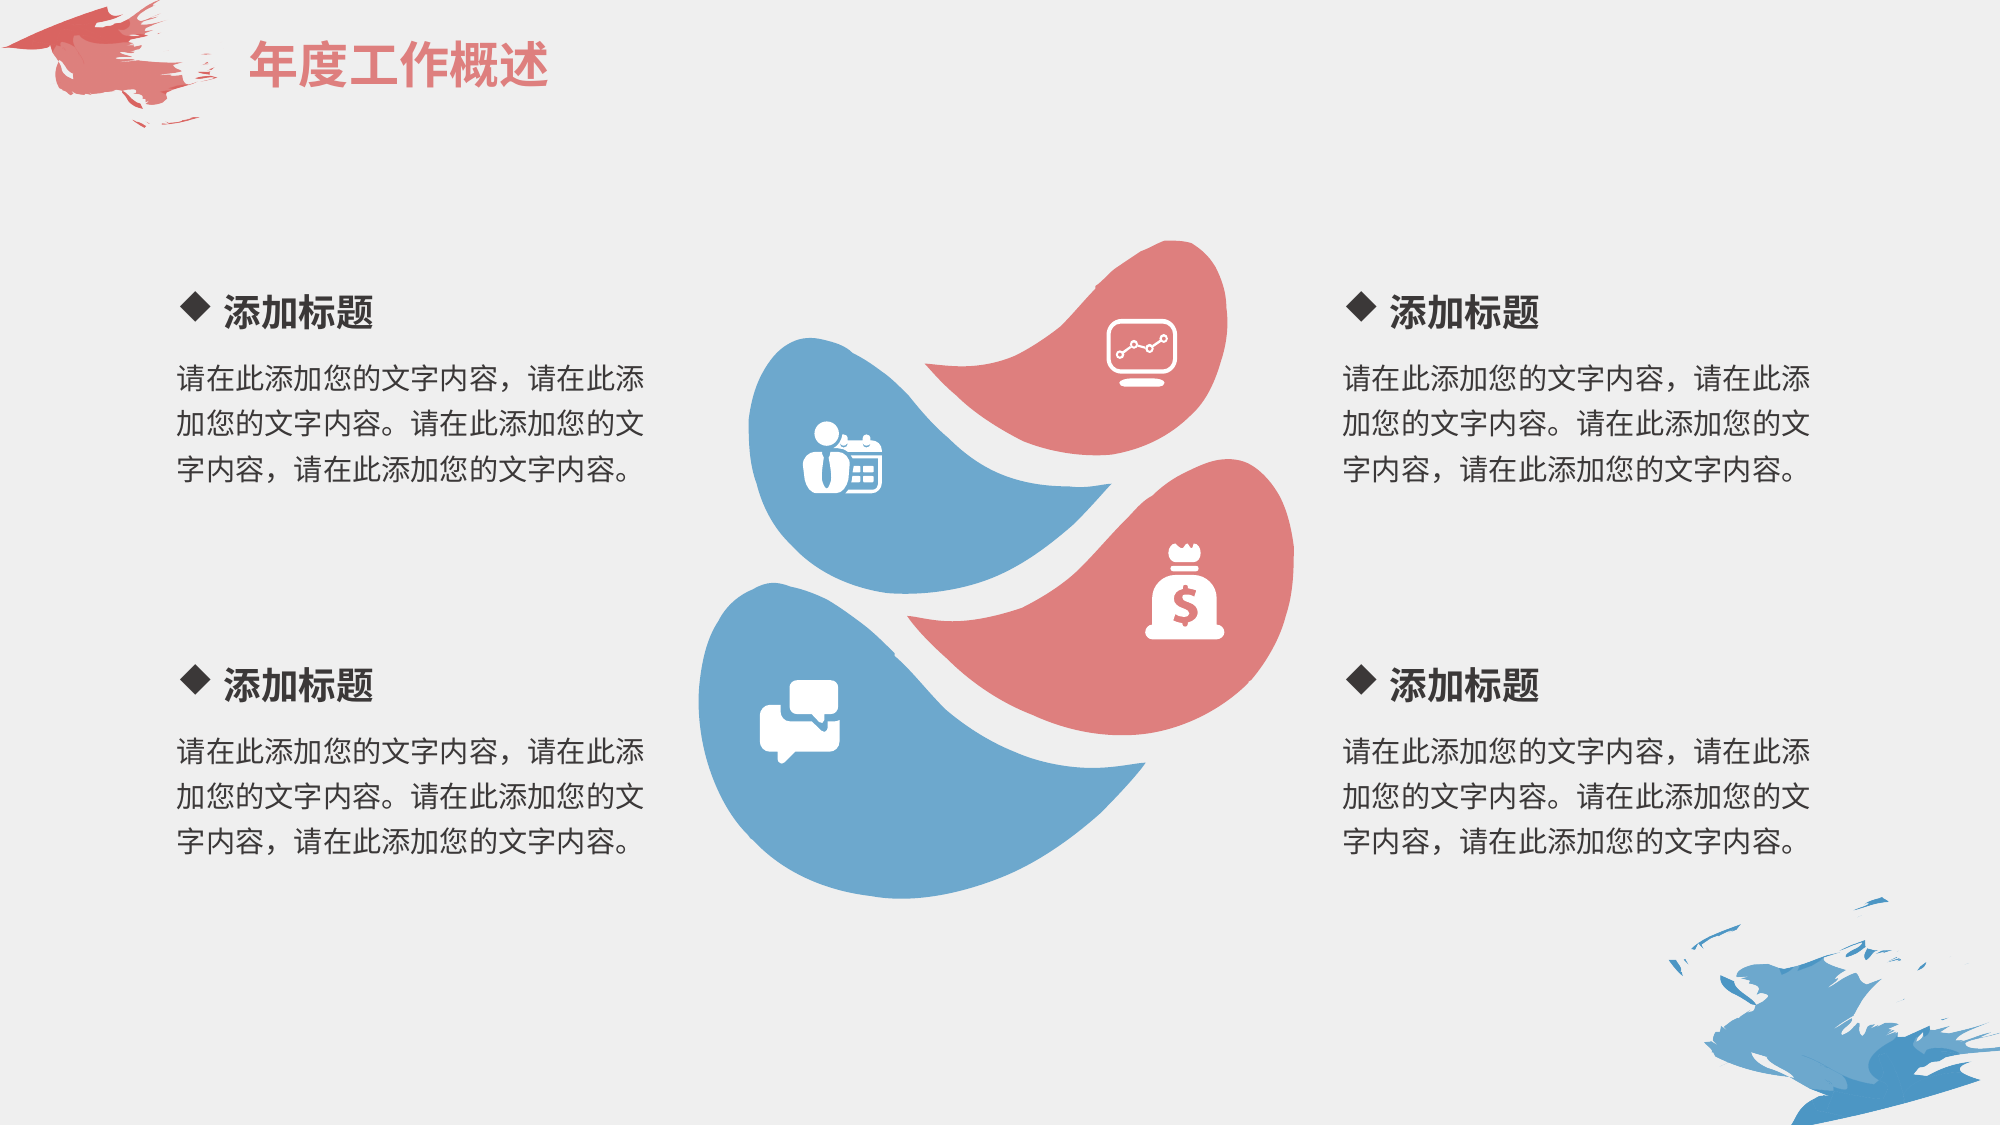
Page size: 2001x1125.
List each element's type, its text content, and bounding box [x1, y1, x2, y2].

text_box [698, 582, 1146, 899]
text_box 请在此添加您的文字内容，请在此添加您的文字内容。请在此添加您的文字内容，请在此添加您的文字内容。 [162, 342, 663, 494]
text_box 年度工作概述 [234, 25, 564, 101]
text_box 请在此添加您的文字内容，请在此添加您的文字内容。请在此添加您的文字内容，请在此添加您的文字内容。 [162, 715, 663, 867]
text_box 请在此添加您的文字内容，请在此添加您的文字内容。请在此添加您的文字内容，请在此添加您的文字内容。 [1328, 715, 1829, 867]
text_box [759, 680, 840, 764]
picture [0, 0, 224, 128]
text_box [1106, 318, 1178, 387]
text_box 添加标题 [1328, 281, 1561, 342]
text_box 请在此添加您的文字内容，请在此添加您的文字内容。请在此添加您的文字内容，请在此添加您的文字内容。 [1328, 342, 1829, 494]
text_box 添加标题 [162, 281, 395, 342]
text_box 添加标题 [162, 654, 395, 715]
picture [1668, 897, 2000, 1125]
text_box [1145, 543, 1225, 640]
text_box [748, 337, 1112, 594]
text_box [802, 421, 882, 494]
text_box [924, 240, 1228, 456]
text_box [907, 459, 1294, 736]
text_box 添加标题 [1328, 654, 1561, 715]
